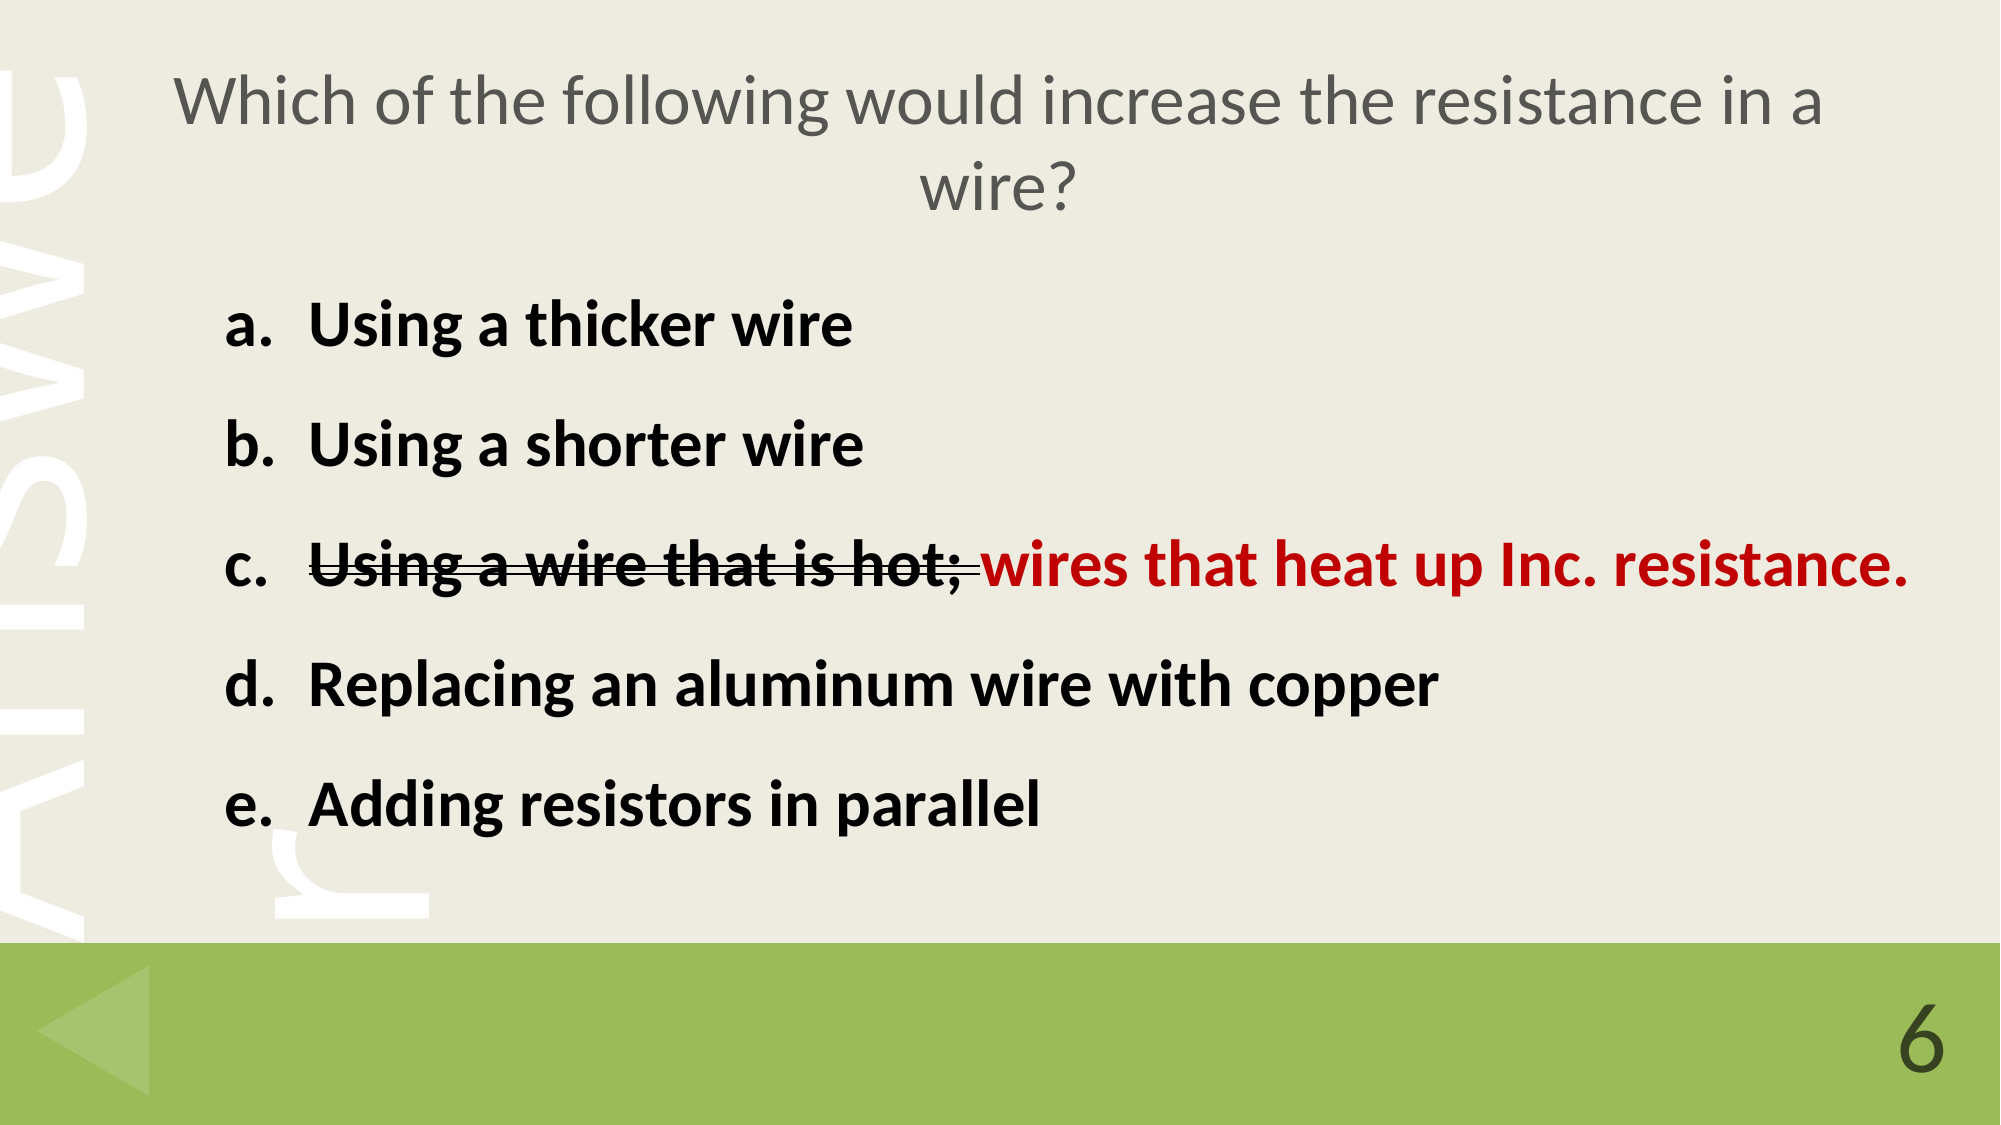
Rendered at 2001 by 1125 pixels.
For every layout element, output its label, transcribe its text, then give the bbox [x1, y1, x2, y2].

title Which of the following would increase the resistance in a wire? [99, 45, 1900, 233]
list Using a thicker wire Using a shorter wire Using a wire that is hot; wires that heat up Inc. resistance. Replacing an aluminum wire with copper Adding resistors in parallel [209, 307, 2000, 972]
list 6 [1494, 967, 1963, 1097]
